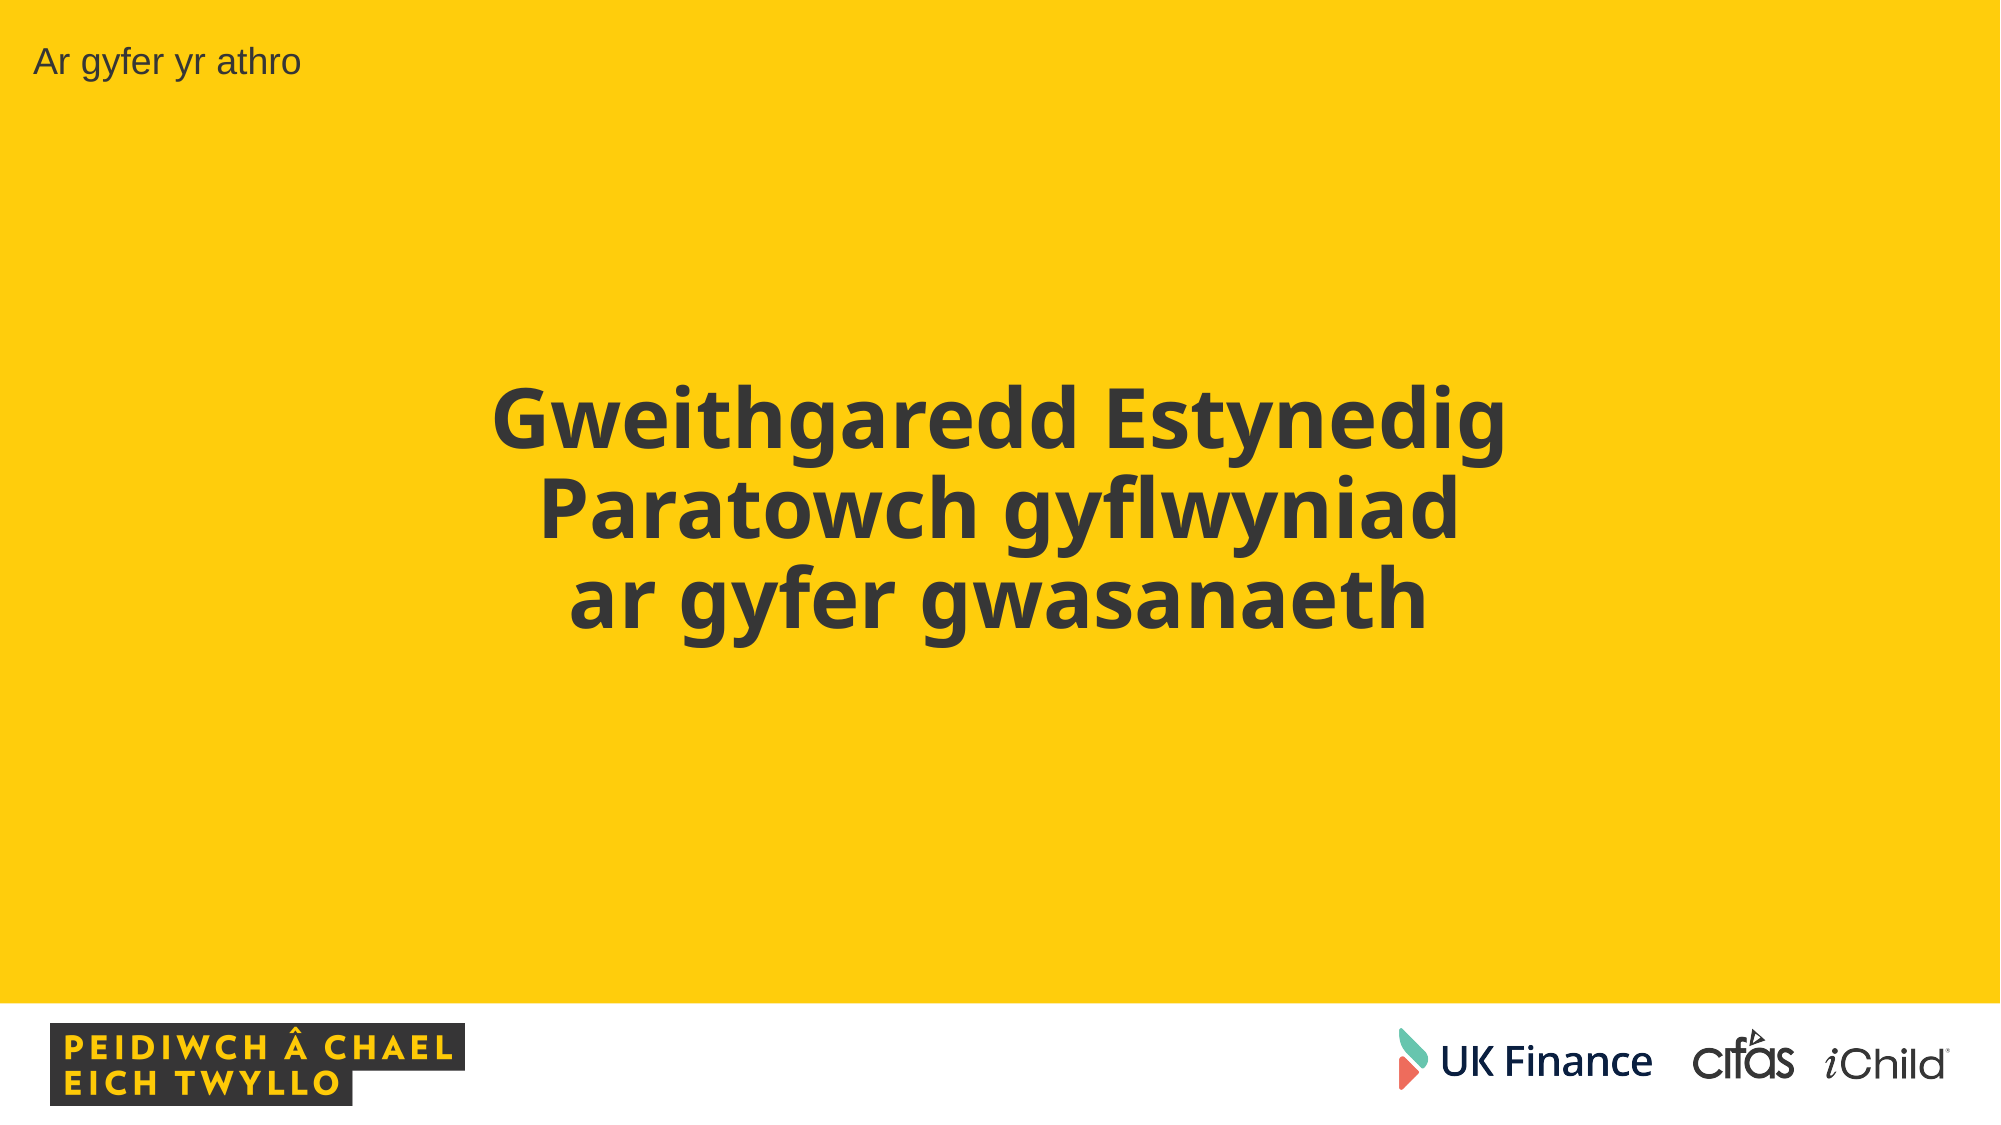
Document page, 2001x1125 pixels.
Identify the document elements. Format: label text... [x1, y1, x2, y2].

text_box Ar gyfer yr athro [18, 29, 342, 90]
text_box [0, 1002, 2000, 1125]
picture [1398, 1028, 1652, 1090]
picture [1685, 1018, 1950, 1097]
title Gweithgaredd Estynedig Paratowch gyflwyniad ar gyfer gwasanaeth [0, 413, 2000, 611]
picture [50, 1023, 465, 1106]
